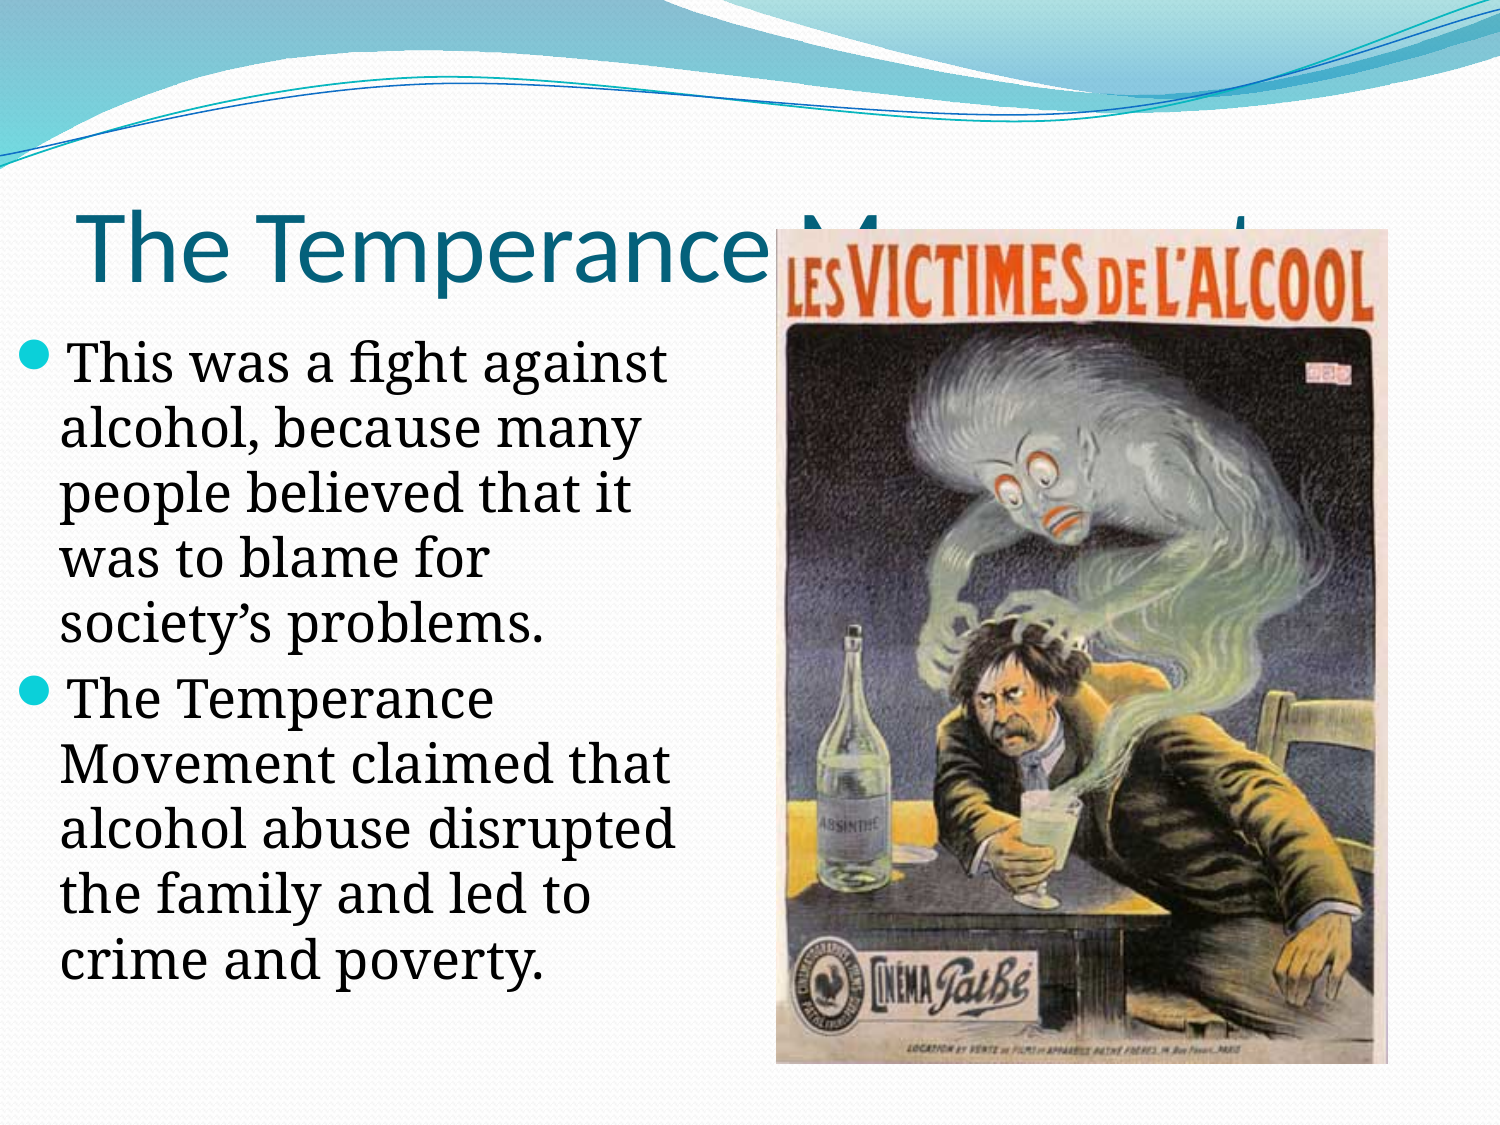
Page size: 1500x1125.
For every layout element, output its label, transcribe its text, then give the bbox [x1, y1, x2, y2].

picture [775, 229, 1388, 1064]
list This was a fight against alcohol, because many people believed that it was to blame for society’s problems. The Temperance Movement claimed that alcohol abuse disrupted the family and led to crime and poverty. [0, 320, 697, 1064]
title The Temperance Movement [75, 115, 1425, 303]
